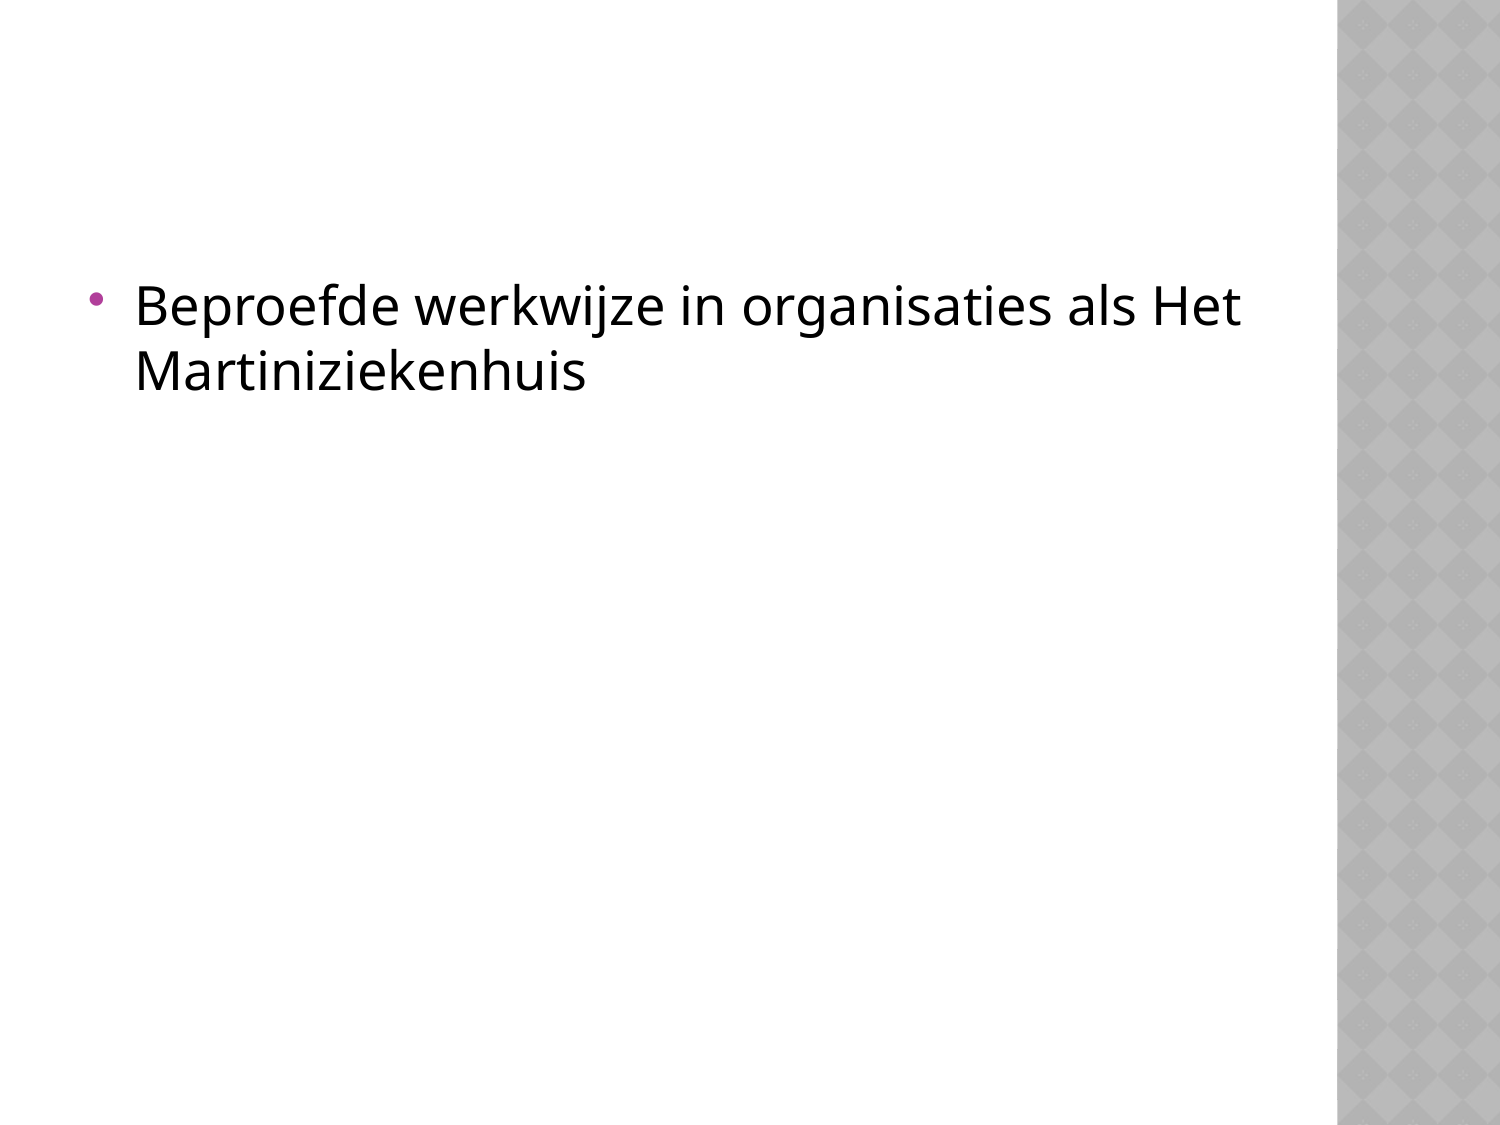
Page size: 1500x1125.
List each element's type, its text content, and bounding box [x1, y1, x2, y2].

list Beproefde werkwijze in organisaties als Het Martiniziekenhuis [75, 264, 1263, 1059]
